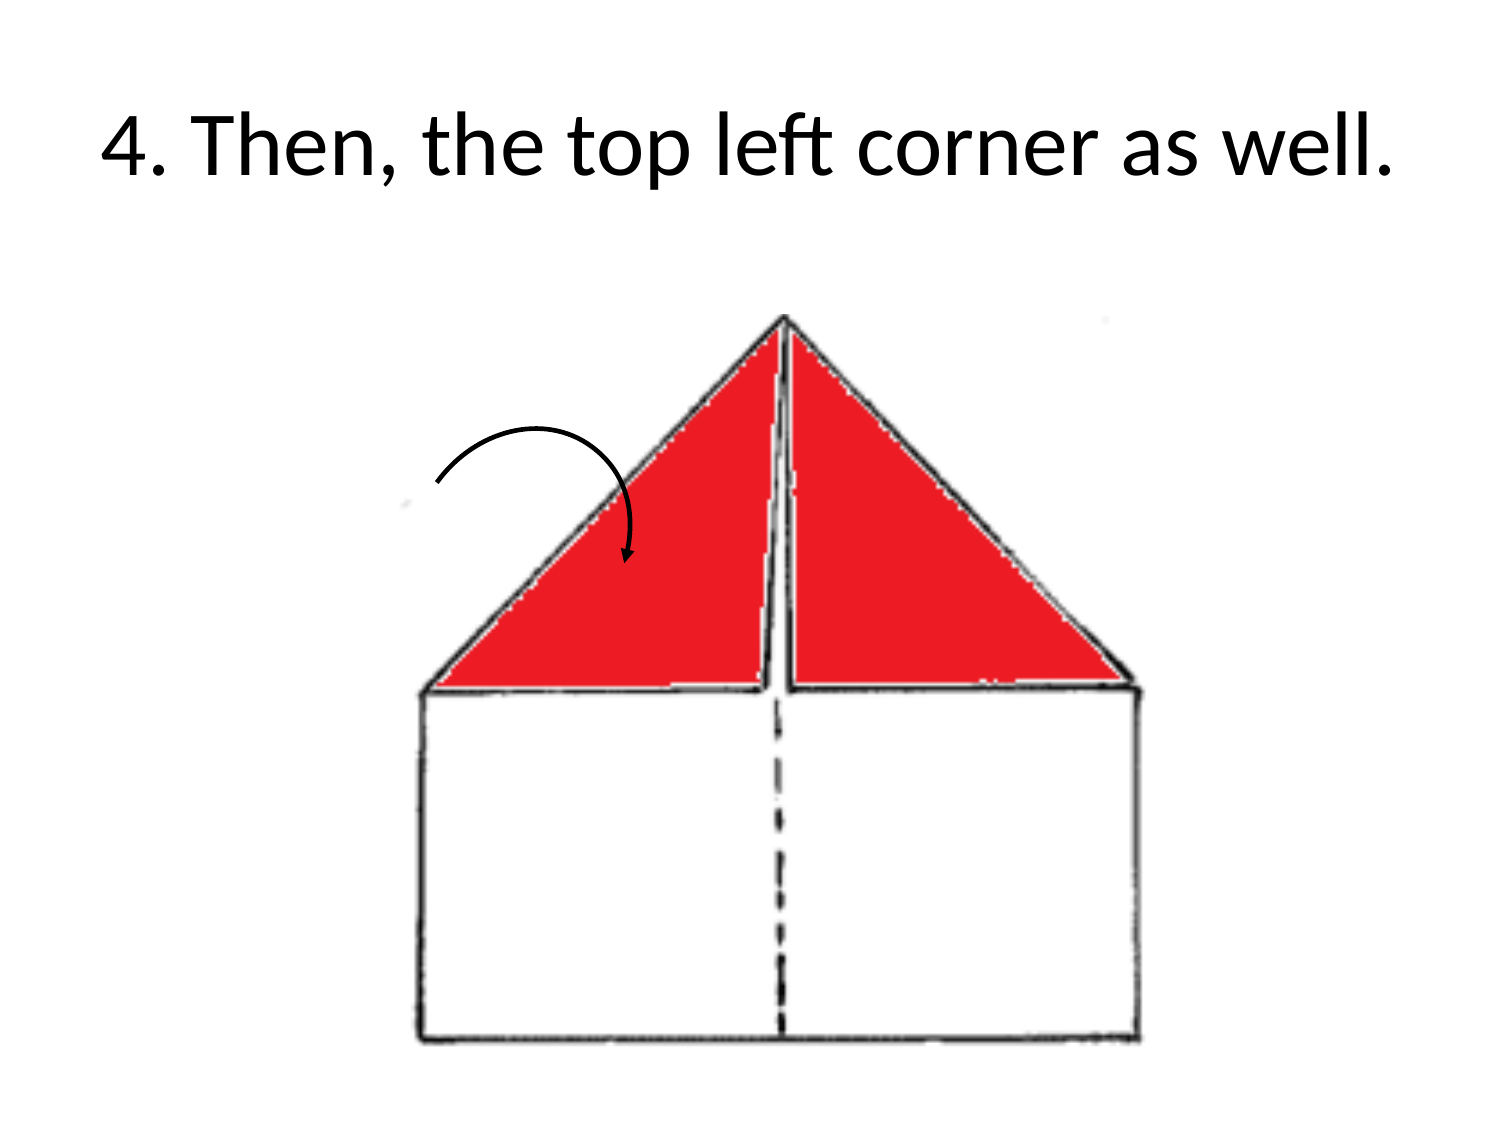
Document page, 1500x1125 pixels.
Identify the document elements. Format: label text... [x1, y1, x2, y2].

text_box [395, 314, 1164, 1061]
title 4. Then, the top left corner as well. [75, 45, 1425, 233]
